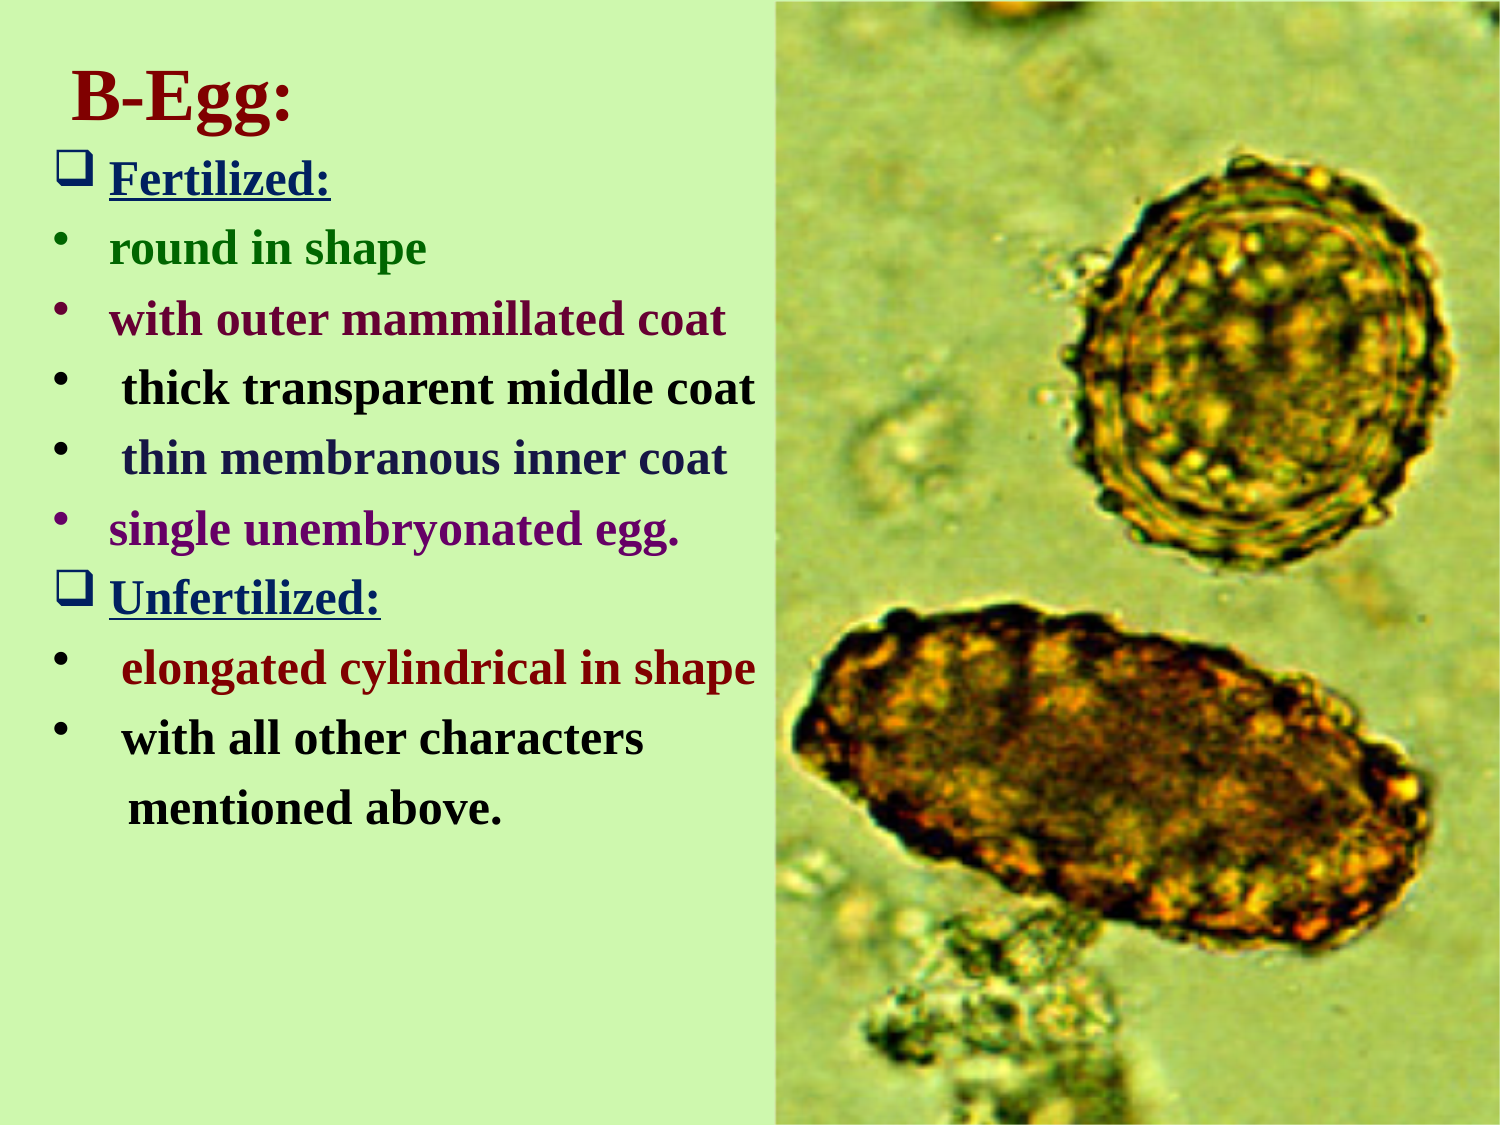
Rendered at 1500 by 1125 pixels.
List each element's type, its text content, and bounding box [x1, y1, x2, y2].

picture [574, 2, 1500, 1124]
list B-Egg: Fertilized: round in shape with outer mammillated coat thick transparent middle coat thin membranous inner coat single unembryonated egg. Unfertilized: elongated cylindrical in shape with all other characters mentioned above. [37, 37, 774, 1076]
